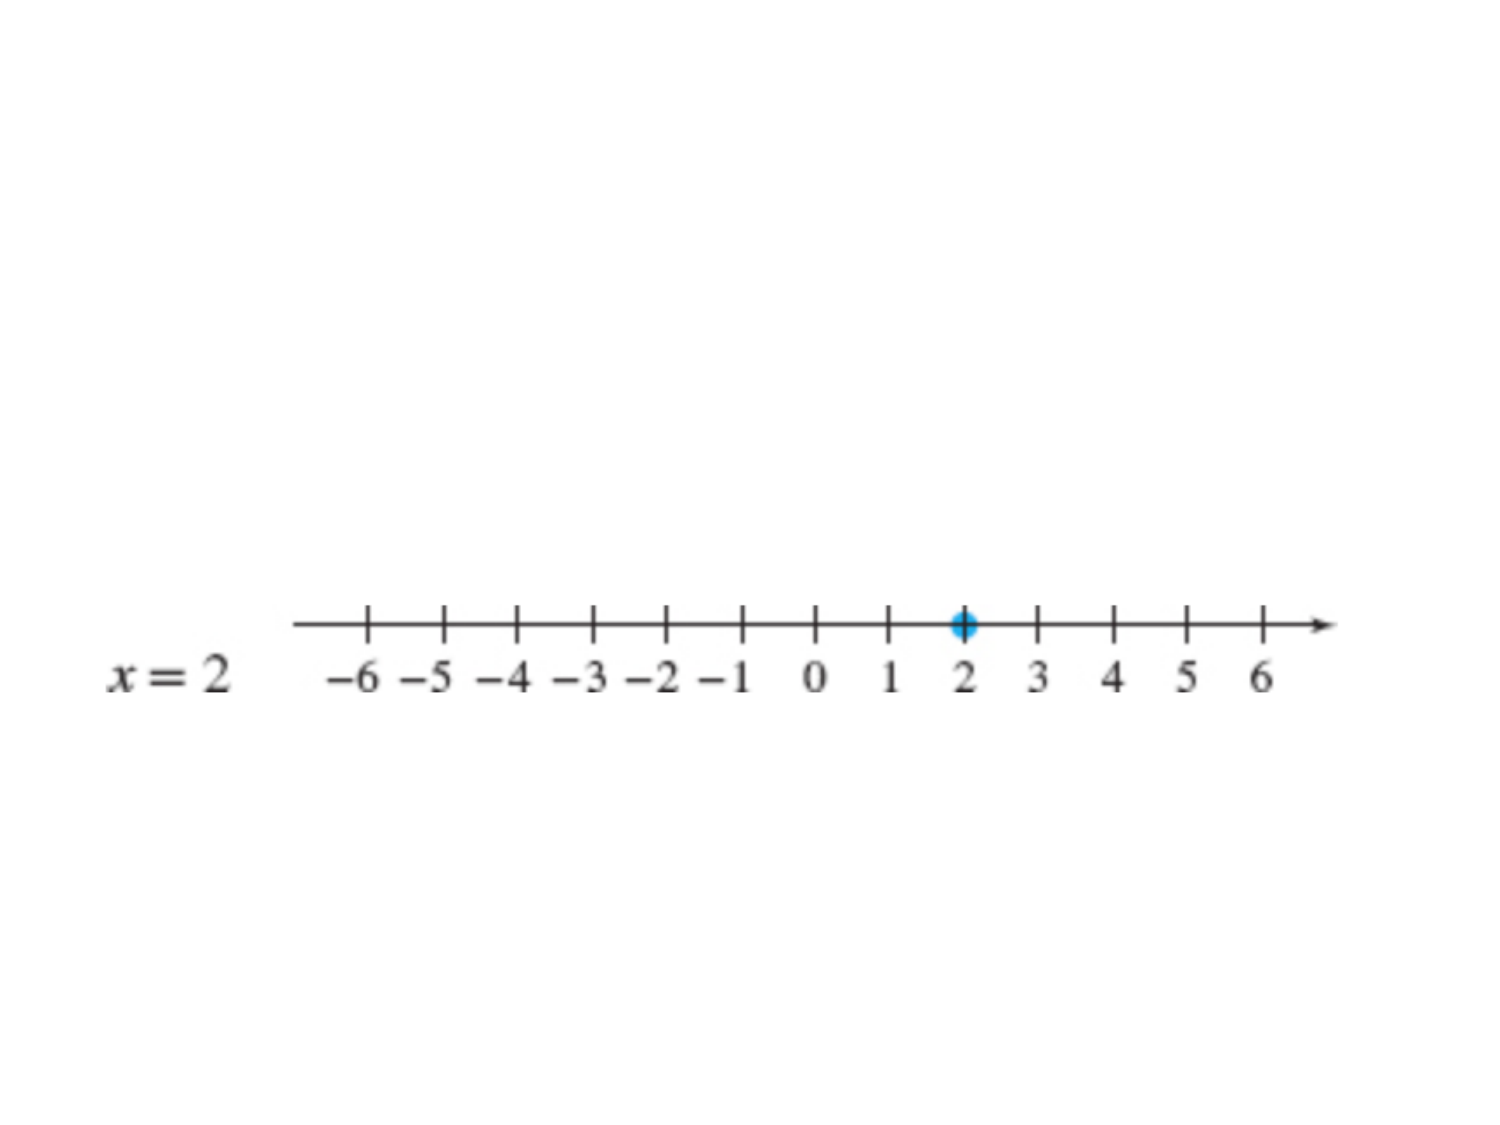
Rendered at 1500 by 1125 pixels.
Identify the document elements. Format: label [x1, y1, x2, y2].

list [74, 262, 1426, 1006]
